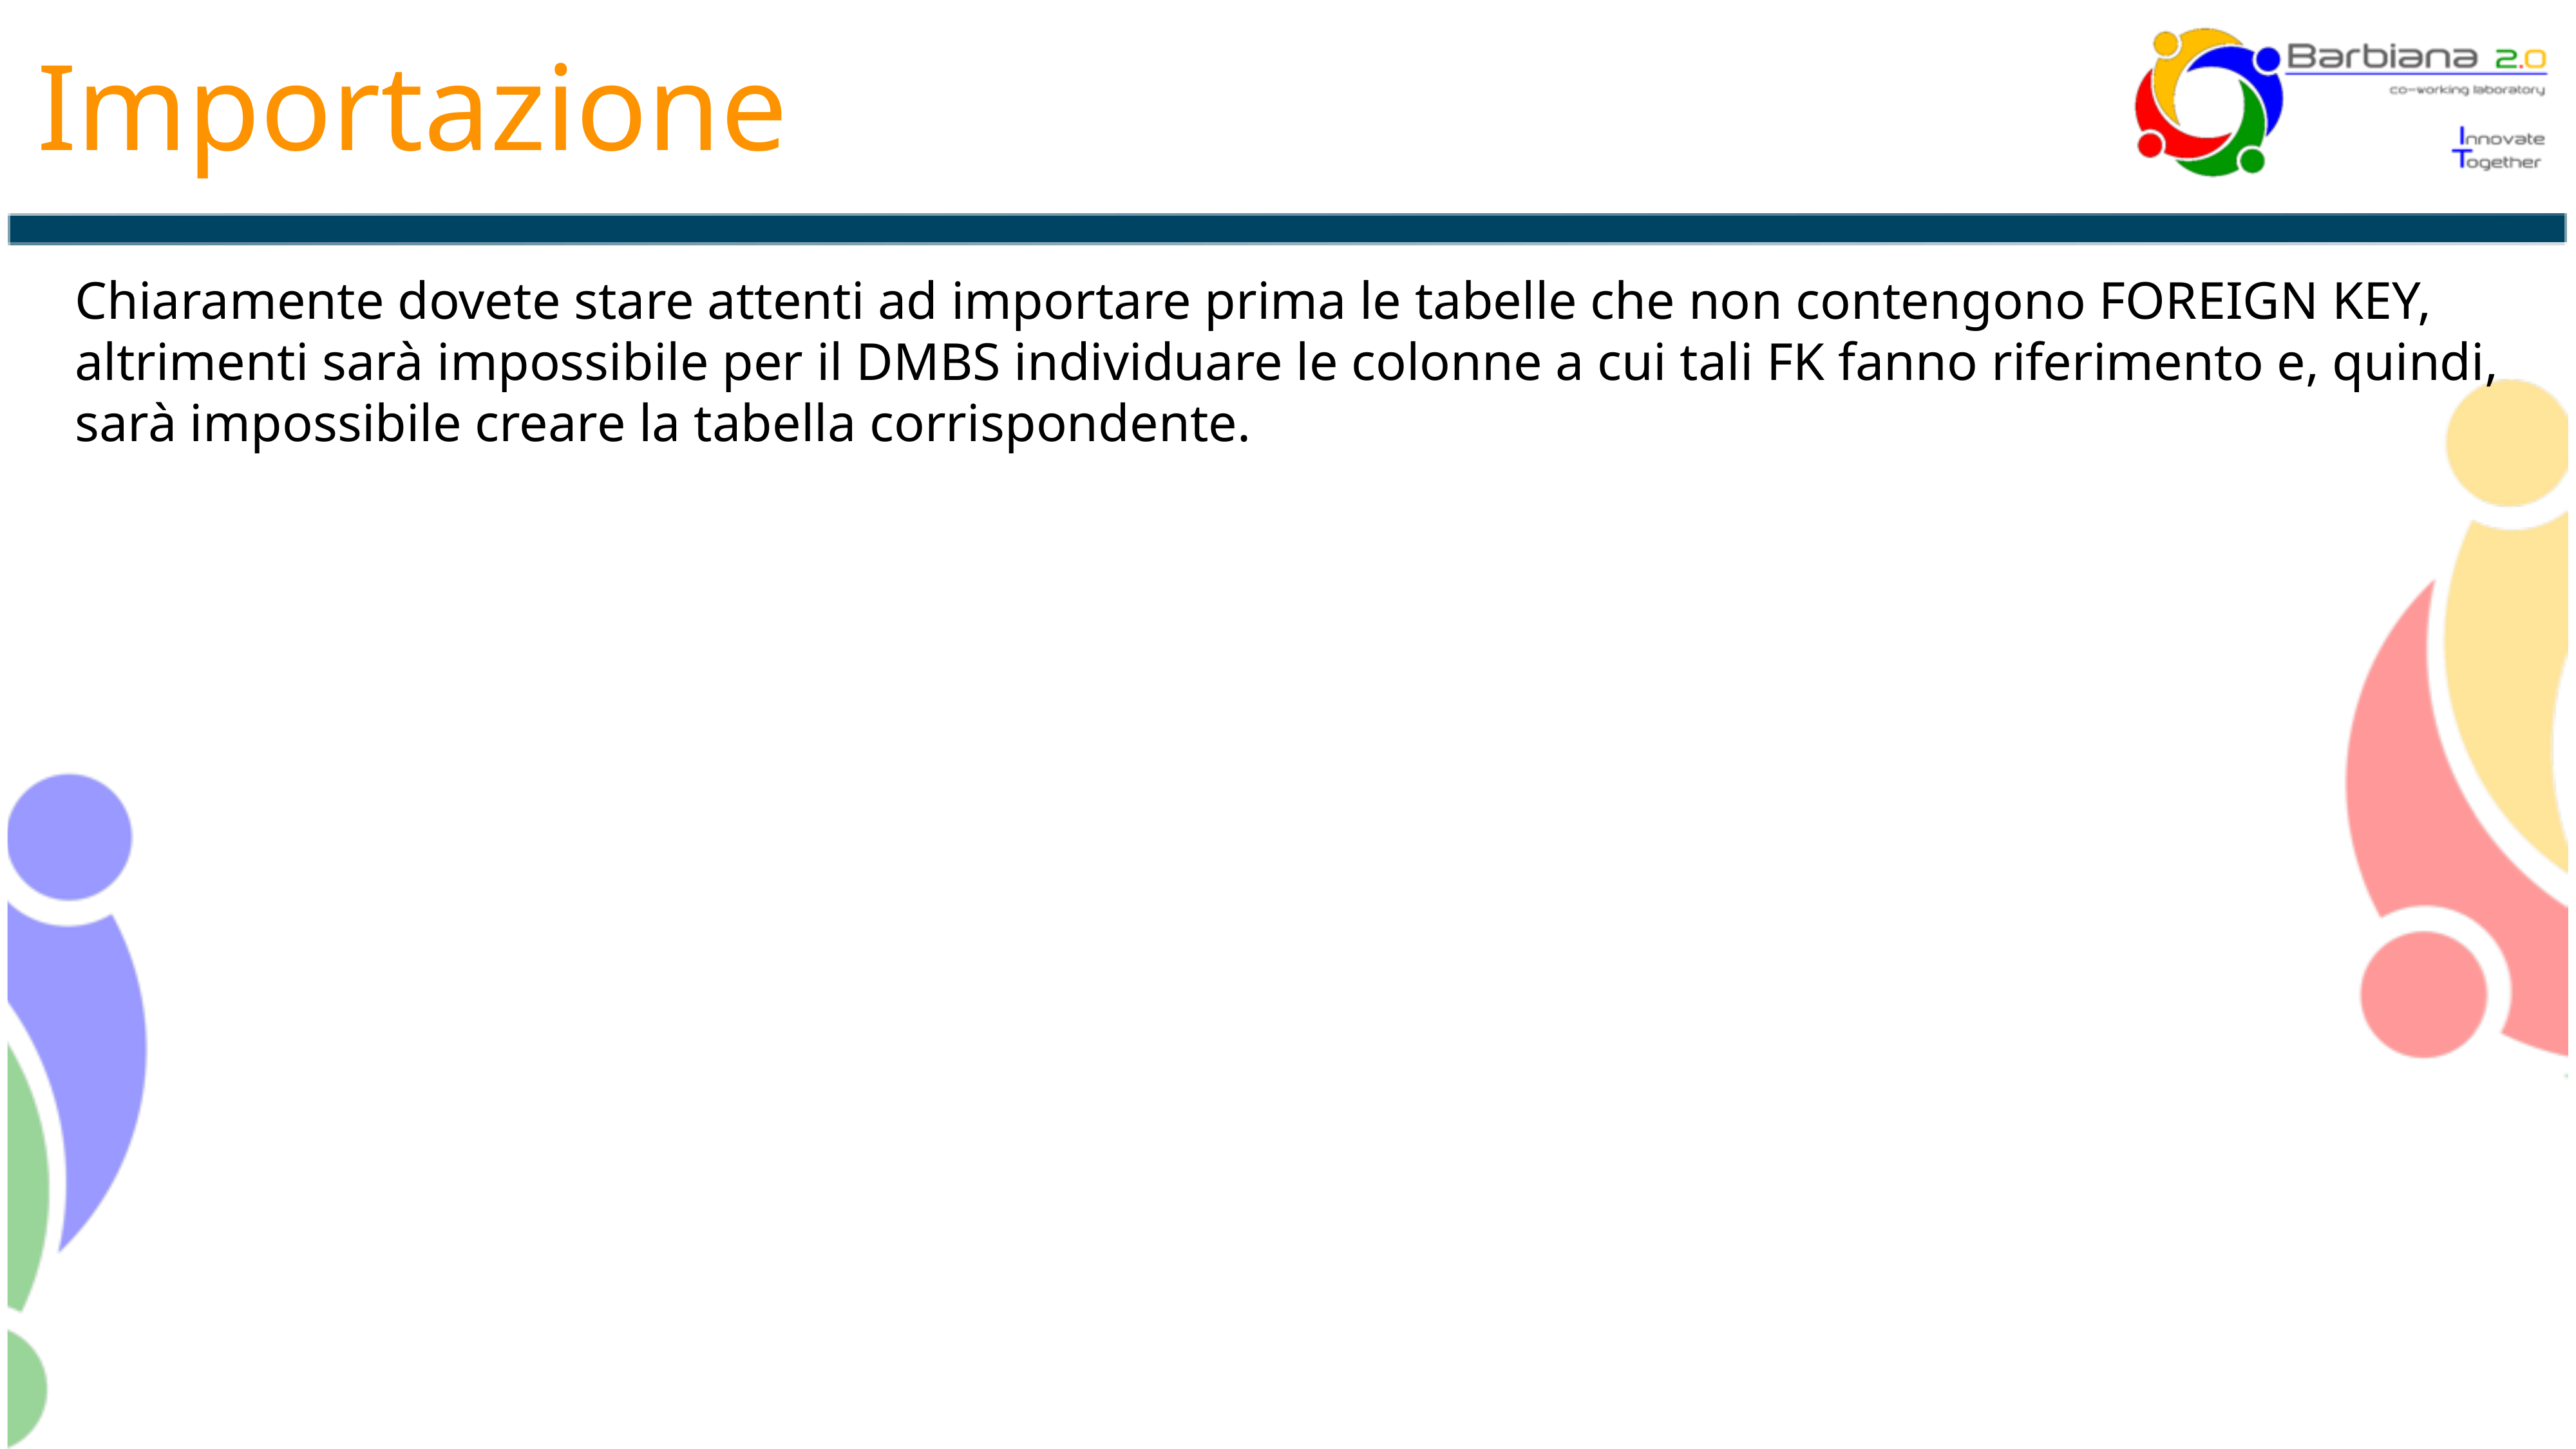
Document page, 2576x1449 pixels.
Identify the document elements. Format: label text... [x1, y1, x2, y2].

picture [2121, 364, 2568, 1238]
text_box Chiaramente dovete stare attenti ad importare prima le tabelle che non contengono FOREIGN KEY, altrimenti sarà impossibile per il DMBS individuare le colonne a cui tali FK fanno riferimento e, quindi, sarà impossibile creare la tabella corrispondente. [69, 263, 2507, 457]
picture [2121, 9, 2568, 196]
picture [7, 645, 158, 1449]
picture [8, 213, 2576, 245]
title Importazione [31, 25, 2111, 180]
